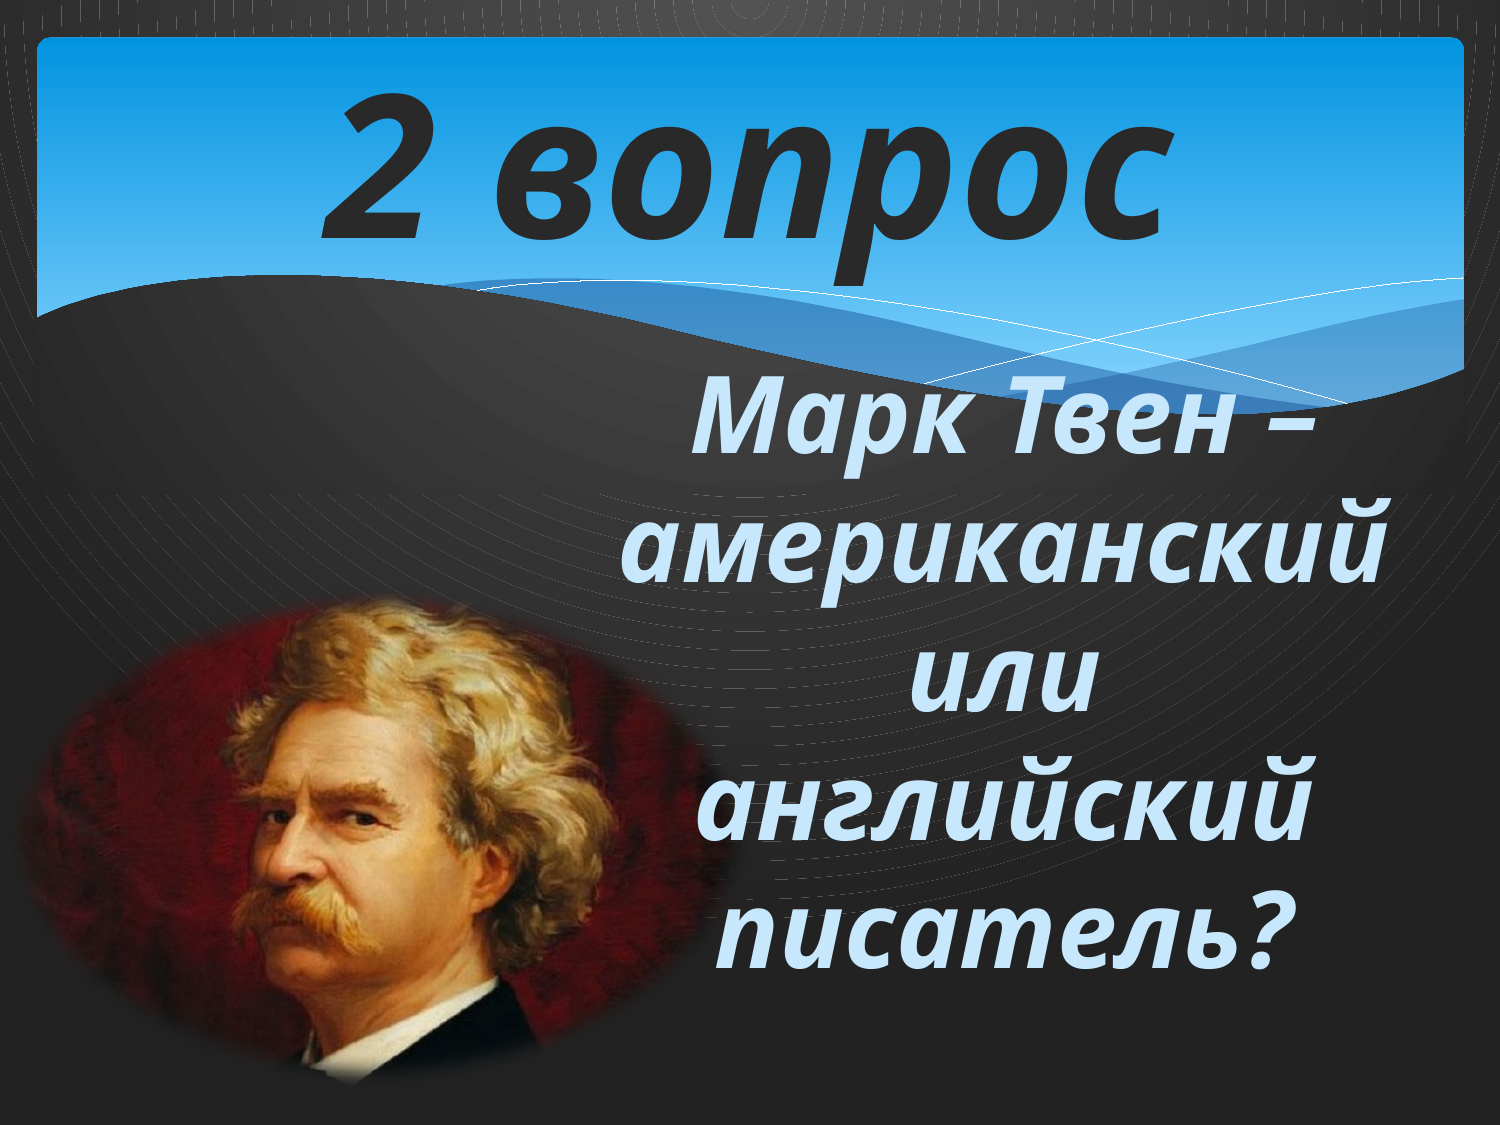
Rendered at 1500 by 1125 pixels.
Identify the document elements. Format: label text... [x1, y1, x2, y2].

title 2 вопрос [75, 55, 1425, 261]
list Марк Твен – американский или английский писатель? [584, 338, 1424, 1005]
picture [0, 585, 756, 1091]
